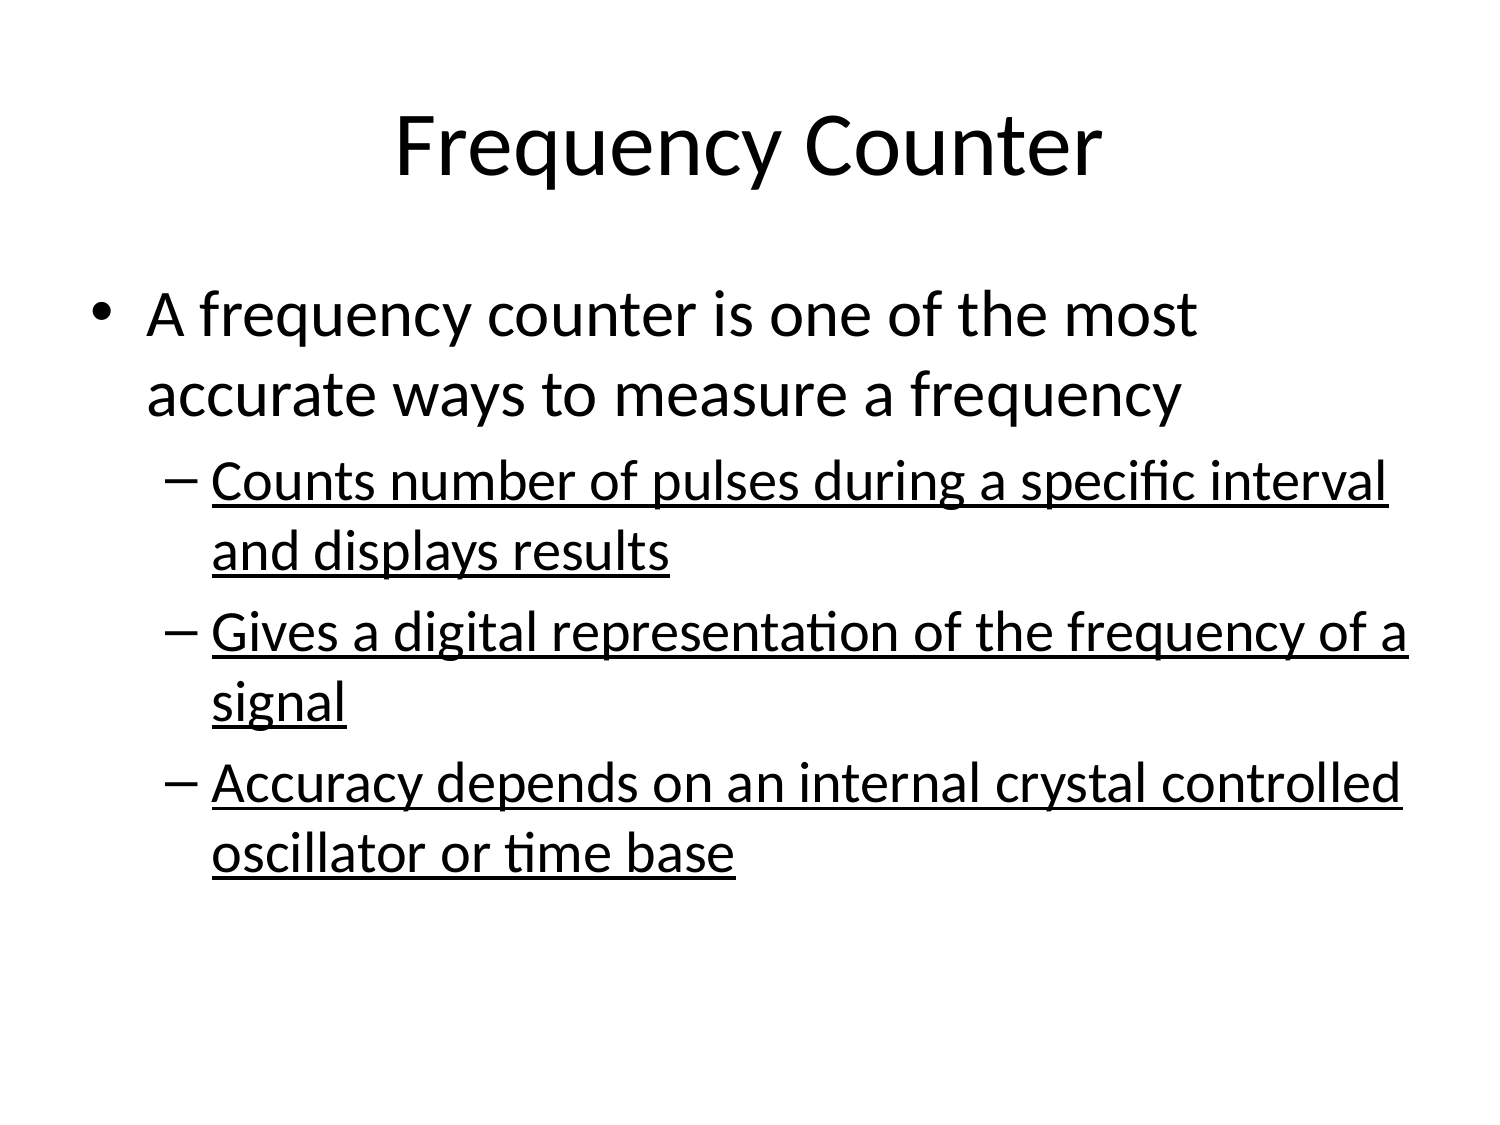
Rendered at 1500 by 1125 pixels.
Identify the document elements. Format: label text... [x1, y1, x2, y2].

title Frequency Counter [75, 45, 1425, 233]
list A frequency counter is one of the most accurate ways to measure a frequency Counts number of pulses during a specific interval and displays results Gives a digital representation of the frequency of a signal Accuracy depends on an internal crystal controlled oscillator or time base [75, 262, 1425, 1005]
